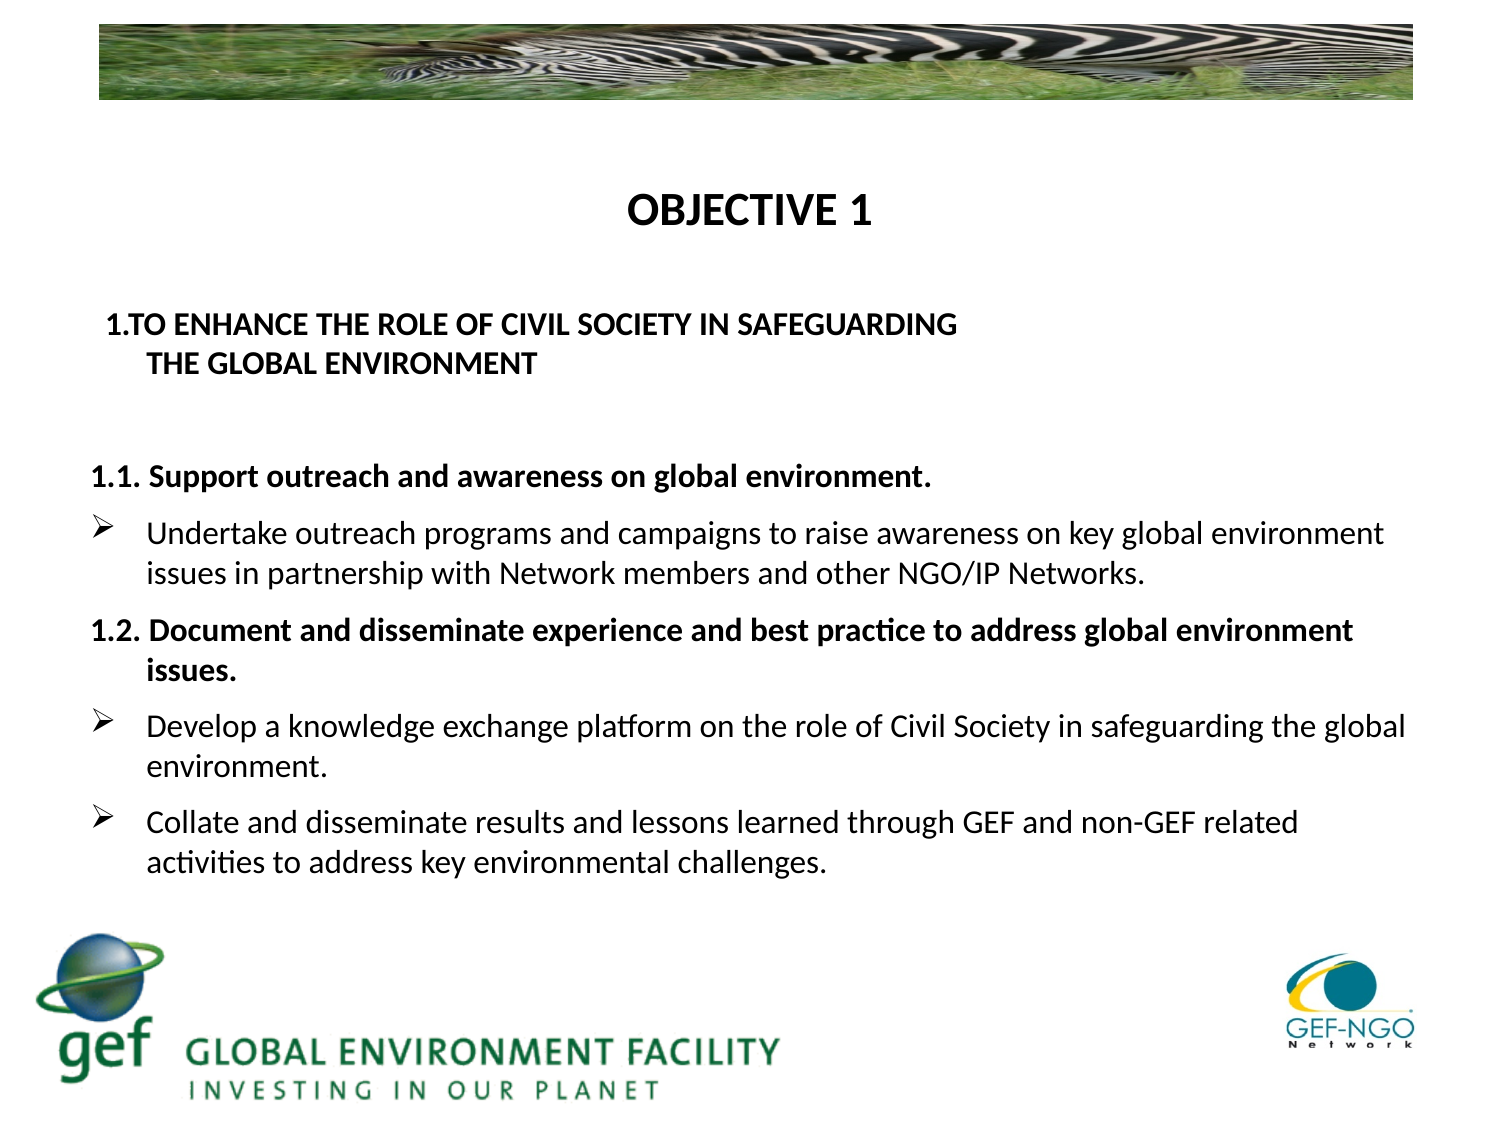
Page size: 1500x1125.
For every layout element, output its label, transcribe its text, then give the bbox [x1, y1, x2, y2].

picture [1274, 938, 1426, 1063]
picture [25, 916, 798, 1113]
picture [99, 24, 1413, 101]
list 1.TO ENHANCE THE ROLE OF CIVIL SOCIETY IN SAFEGUARDING THE GLOBAL ENVIRONMENT 1.1. Support outreach and awareness on global environment. Undertake outreach programs and campaigns to raise awareness on key global environment issues in partnership with Network members and other NGO/IP Networks. 1.2. Document and disseminate experience and best practice to address global environment issues. Develop a knowledge exchange platform on the role of Civil Society in safeguarding the global environment. Collate and disseminate results and lessons learned through GEF and non-GEF related activities to address key environmental challenges. [75, 237, 1425, 950]
title OBJECTIVE 1 [75, 112, 1425, 237]
